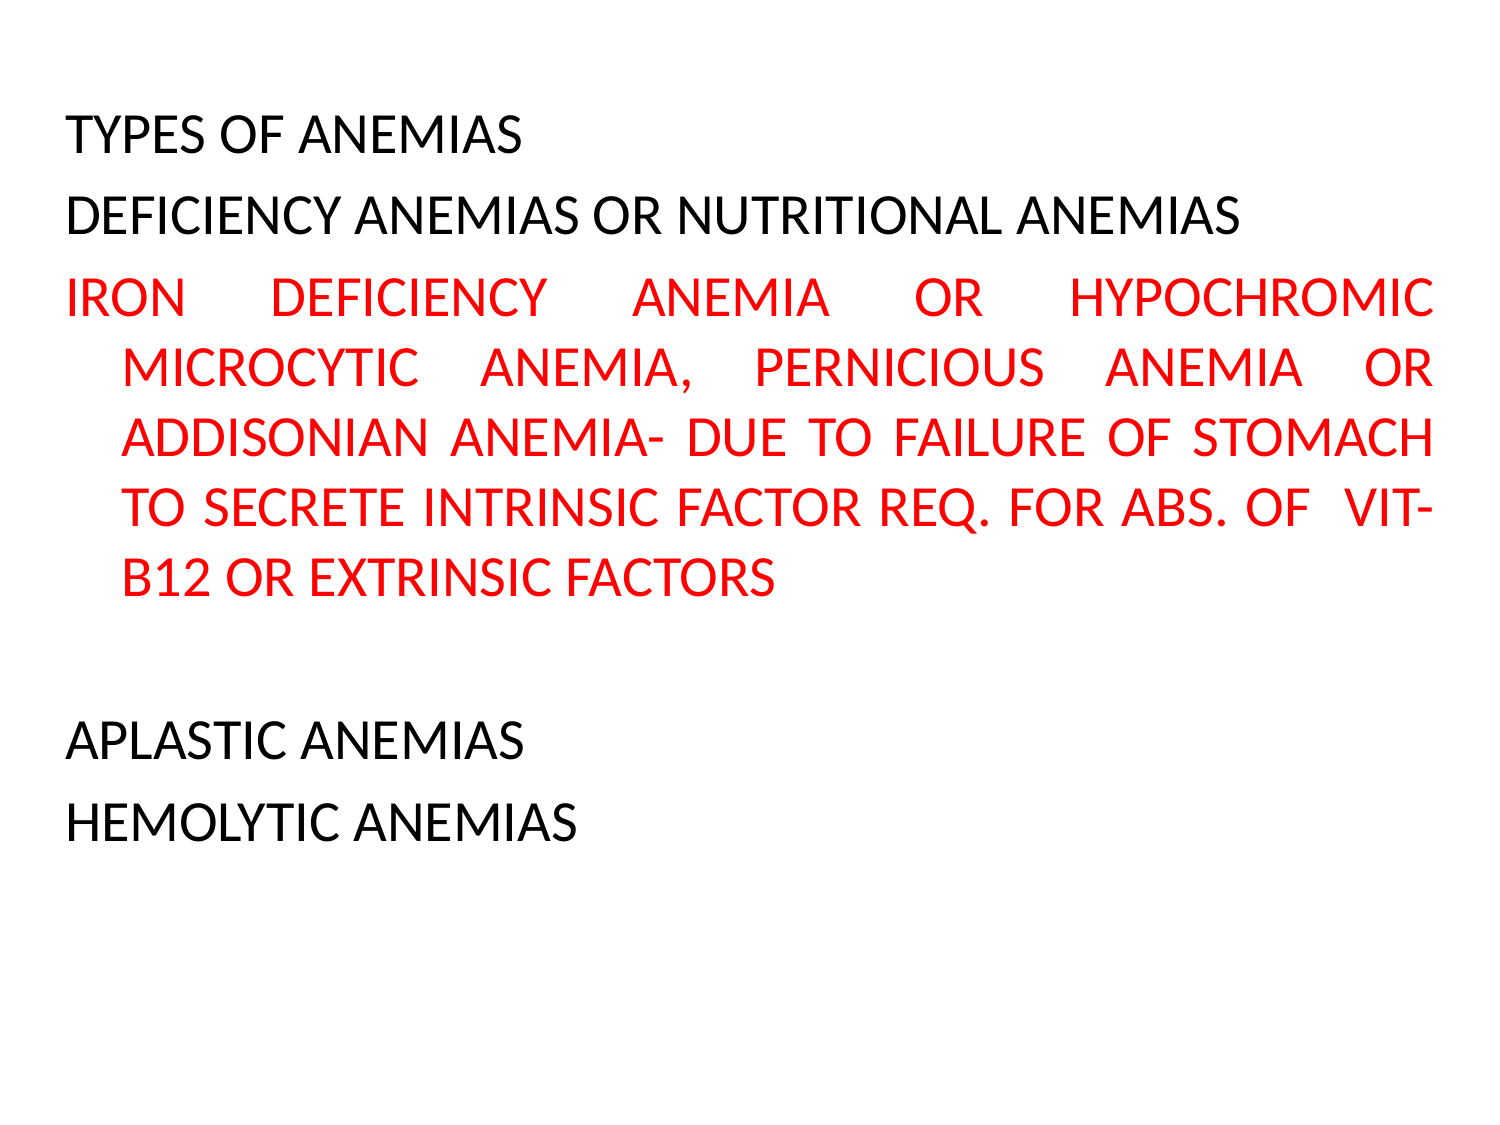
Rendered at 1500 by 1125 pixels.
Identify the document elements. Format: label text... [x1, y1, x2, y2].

list TYPES OF ANEMIAS DEFICIENCY ANEMIAS OR NUTRITIONAL ANEMIAS IRON DEFICIENCY ANEMIA OR HYPOCHROMIC MICROCYTIC ANEMIA, PERNICIOUS ANEMIA OR ADDISONIAN ANEMIA- DUE TO FAILURE OF STOMACH TO SECRETE INTRINSIC FACTOR REQ. FOR ABS. OF VIT-B12 OR EXTRINSIC FACTORS APLASTIC ANEMIAS HEMOLYTIC ANEMIAS [50, 87, 1450, 925]
